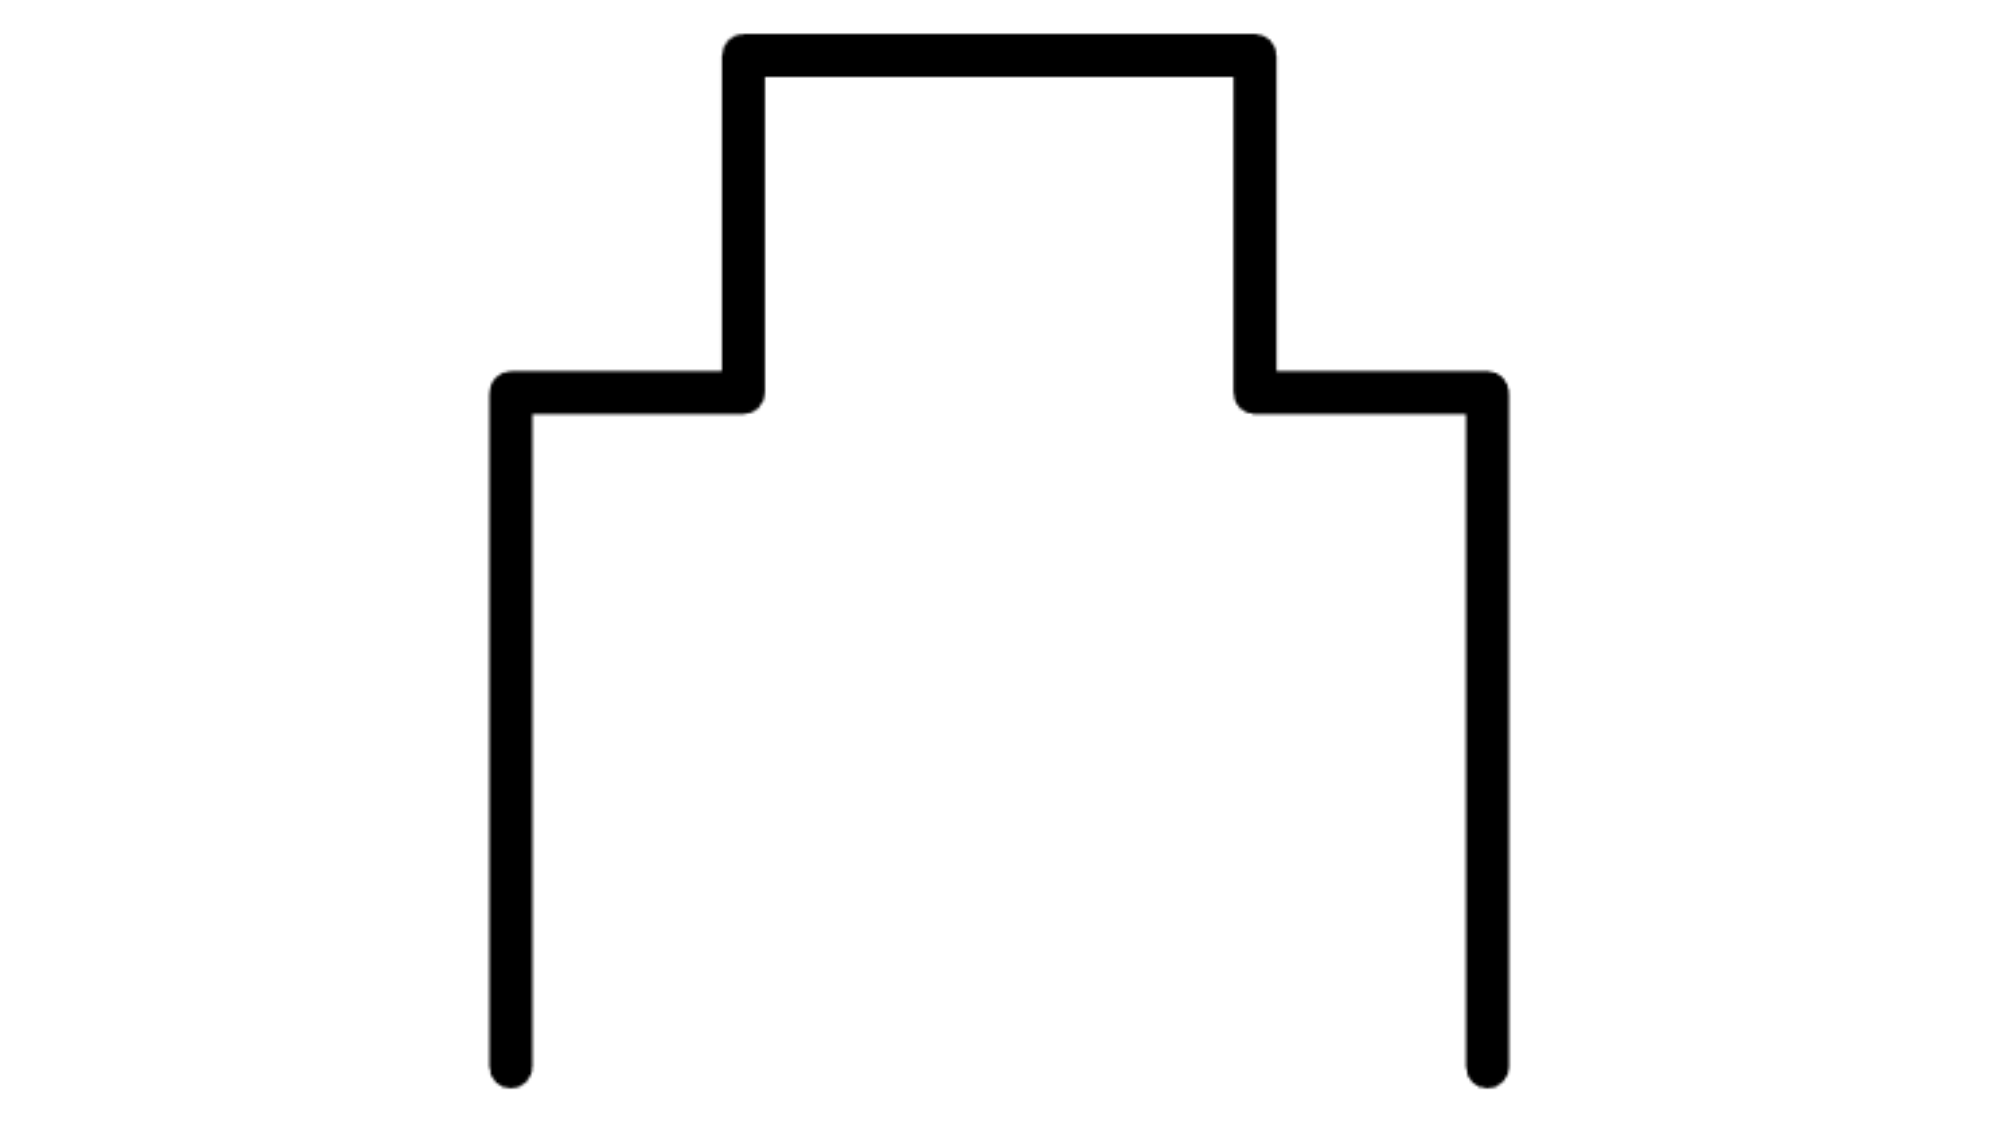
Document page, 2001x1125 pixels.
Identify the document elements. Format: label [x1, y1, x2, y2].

picture [462, 24, 1538, 1100]
